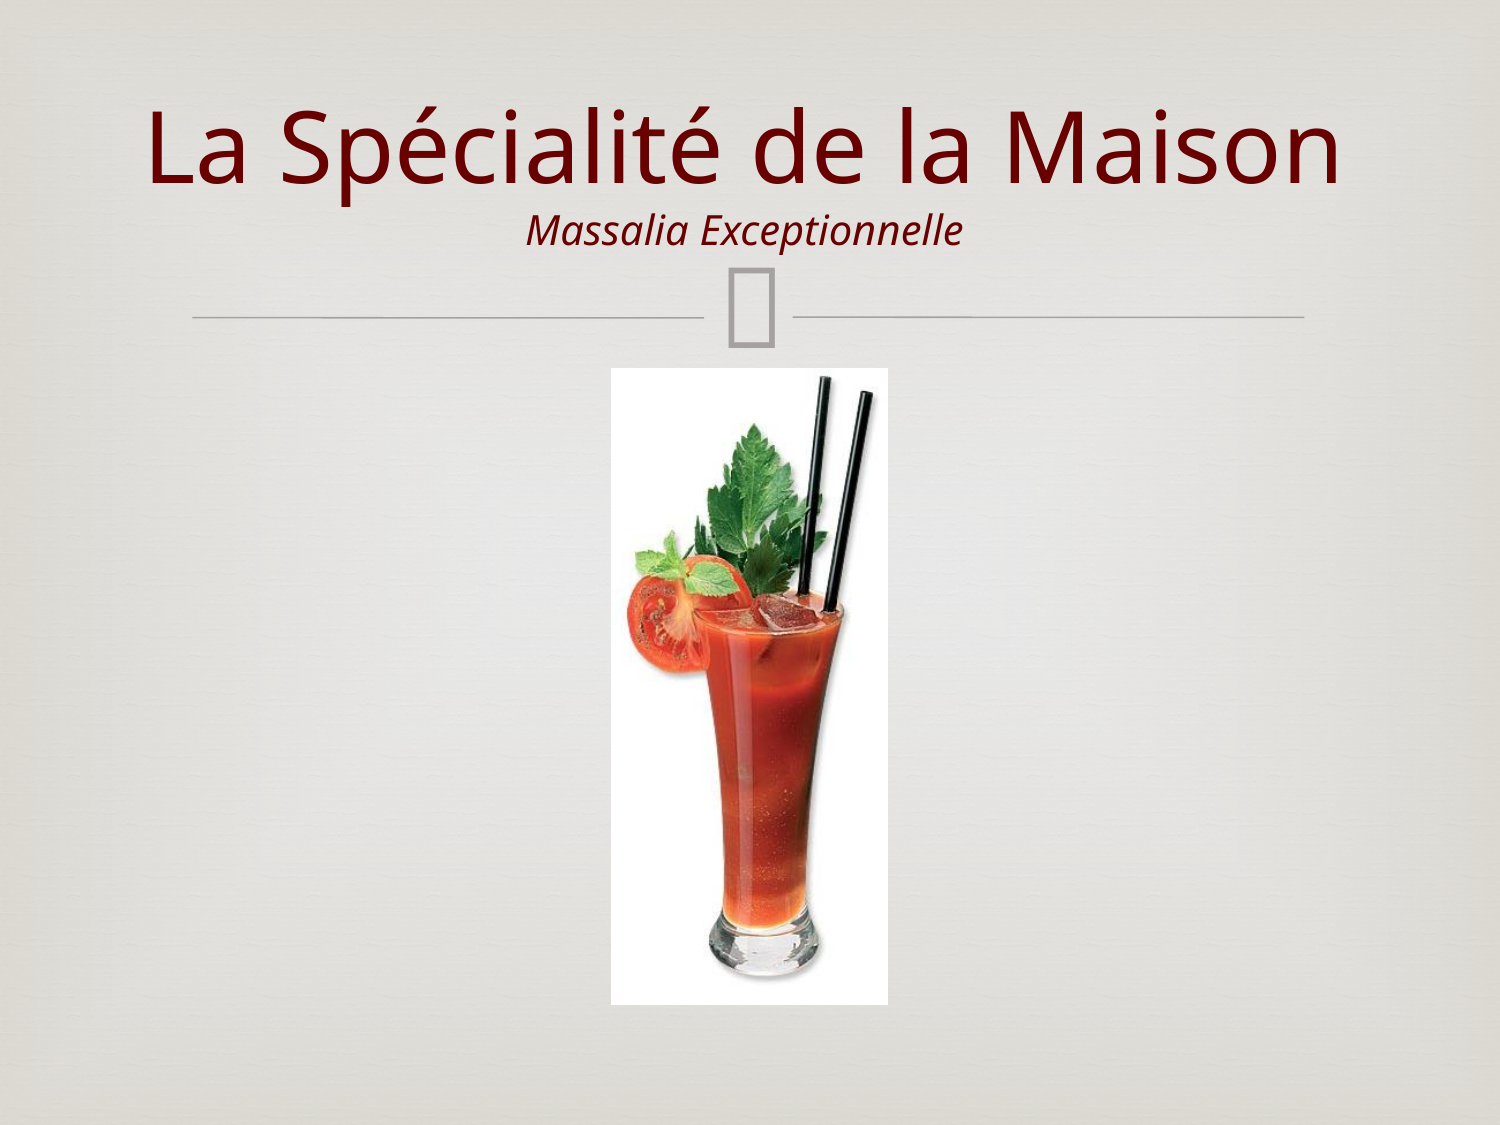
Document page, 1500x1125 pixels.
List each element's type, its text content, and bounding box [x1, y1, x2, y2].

title La Spécialité de la Maison Massalia Exceptionnelle [112, 93, 1377, 244]
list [611, 368, 889, 1006]
